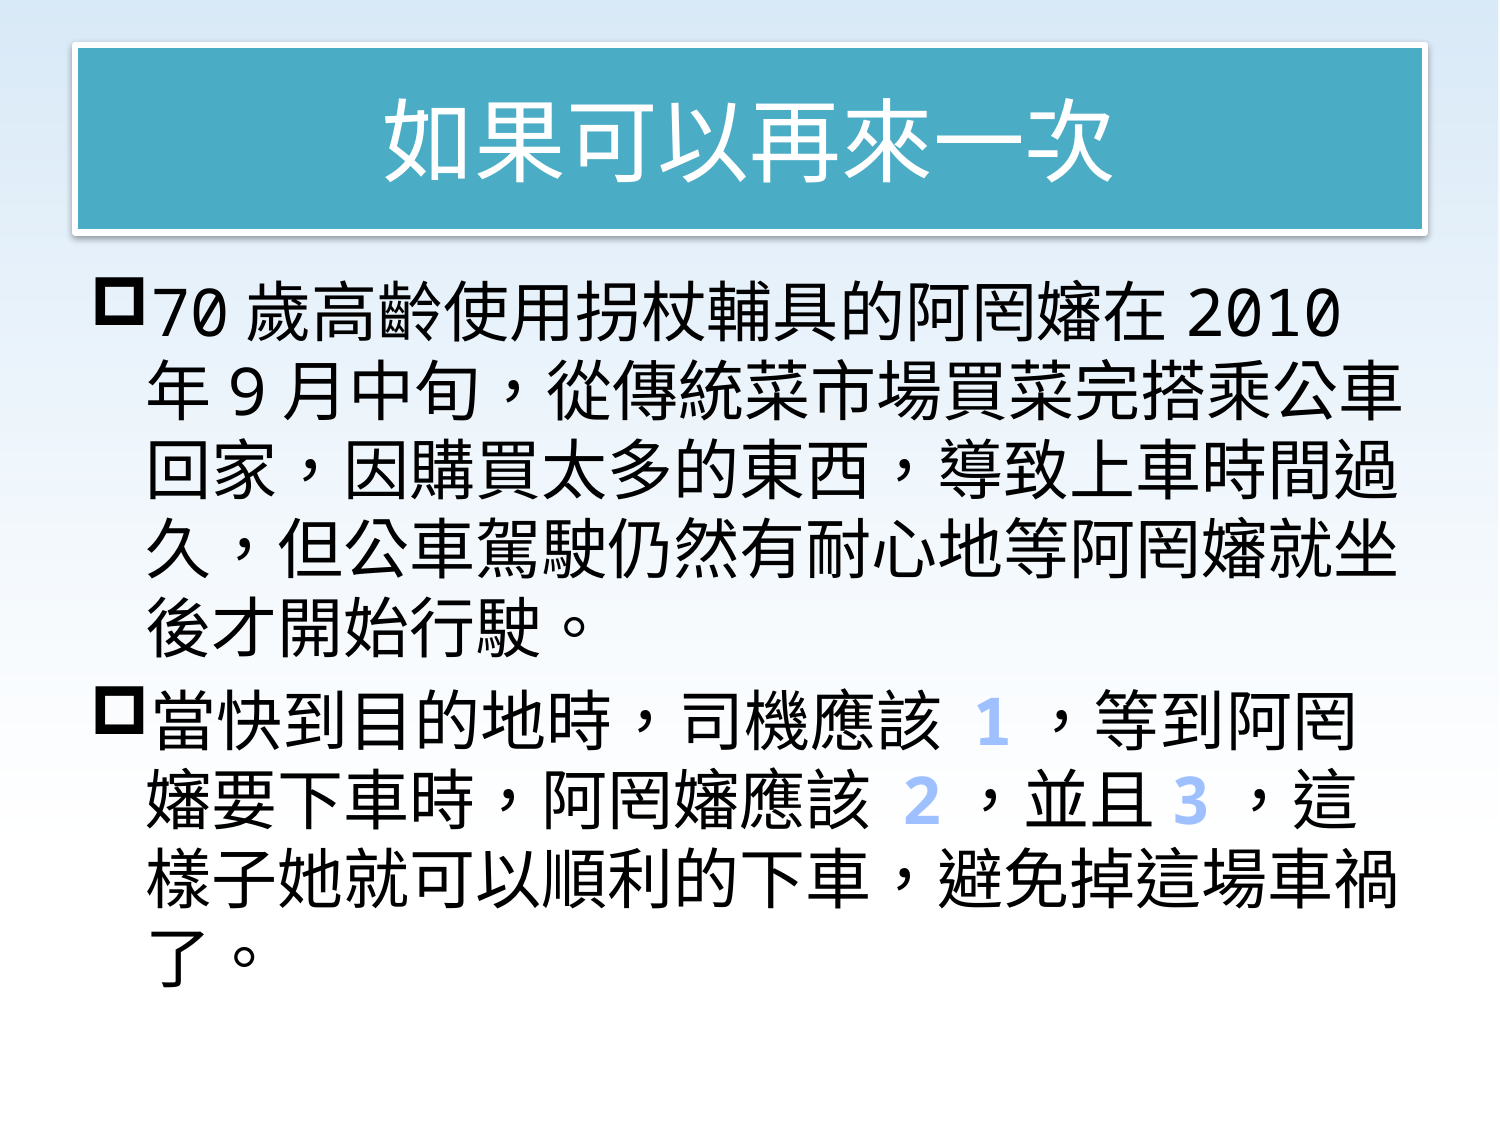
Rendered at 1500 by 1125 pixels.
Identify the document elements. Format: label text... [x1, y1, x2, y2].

title 如果可以再來一次 [72, 42, 1428, 236]
list 70歲高齡使用拐杖輔具的阿罔嬸在2010年9月中旬，從傳統菜市場買菜完搭乘公車回家，因購買太多的東西，導致上車時間過久，但公車駕駛仍然有耐心地等阿罔嬸就坐後才開始行駛。 當快到目的地時，司機應該 1，等到阿罔嬸要下車時，阿罔嬸應該 2，並且3，這樣子她就可以順利的下車，避免掉這場車禍了。 [75, 262, 1425, 1005]
picture [0, 0, 1500, 1125]
